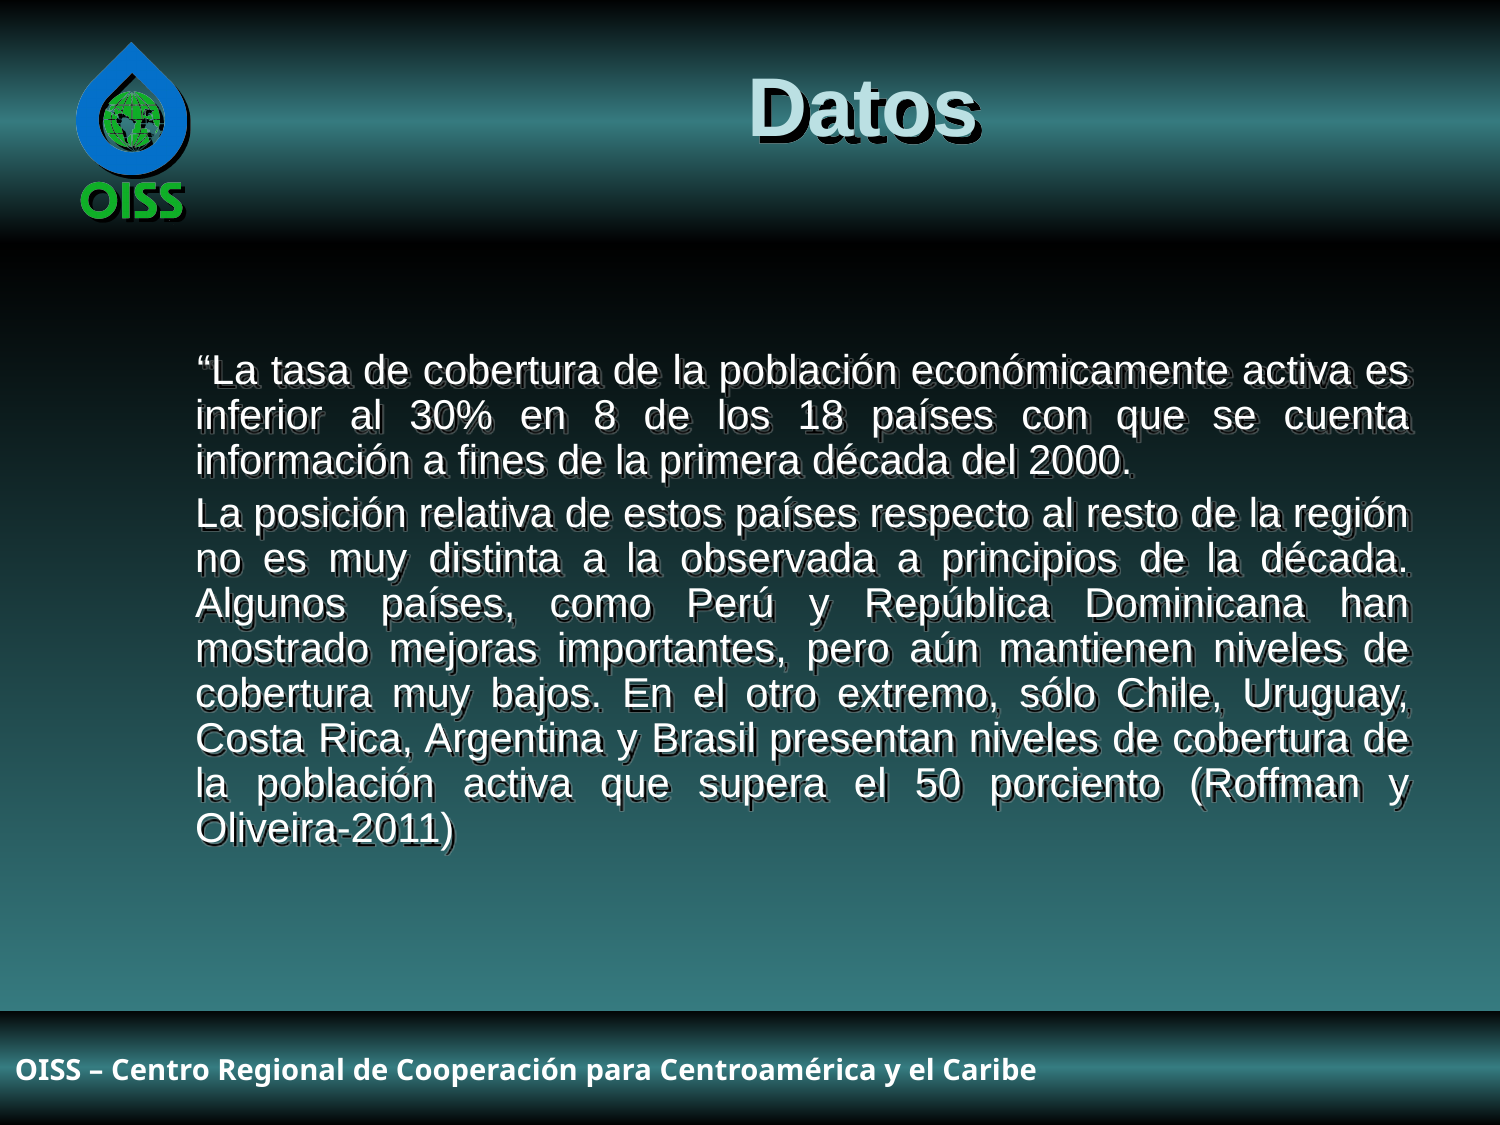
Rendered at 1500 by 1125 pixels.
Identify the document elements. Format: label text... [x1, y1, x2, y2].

title Datos [300, 44, 1426, 162]
picture [76, 42, 187, 221]
list “La tasa de cobertura de la población económicamente activa es inferior al 30% en 8 de los 18 países con que se cuenta información a fines de la primera década del 2000. La posición relativa de estos países respecto al resto de la región no es muy distinta a la observada a principios de la década. Algunos países, como Perú y República Dominicana han mostrado mejoras importantes, pero aún mantienen niveles de cobertura muy bajos. En el otro extremo, sólo Chile, Uruguay, Costa Rica, Argentina y Brasil presentan niveles de cobertura de la población activa que supera el 50 porciento (Roffman y Oliveira-2011) [123, 184, 1426, 1017]
